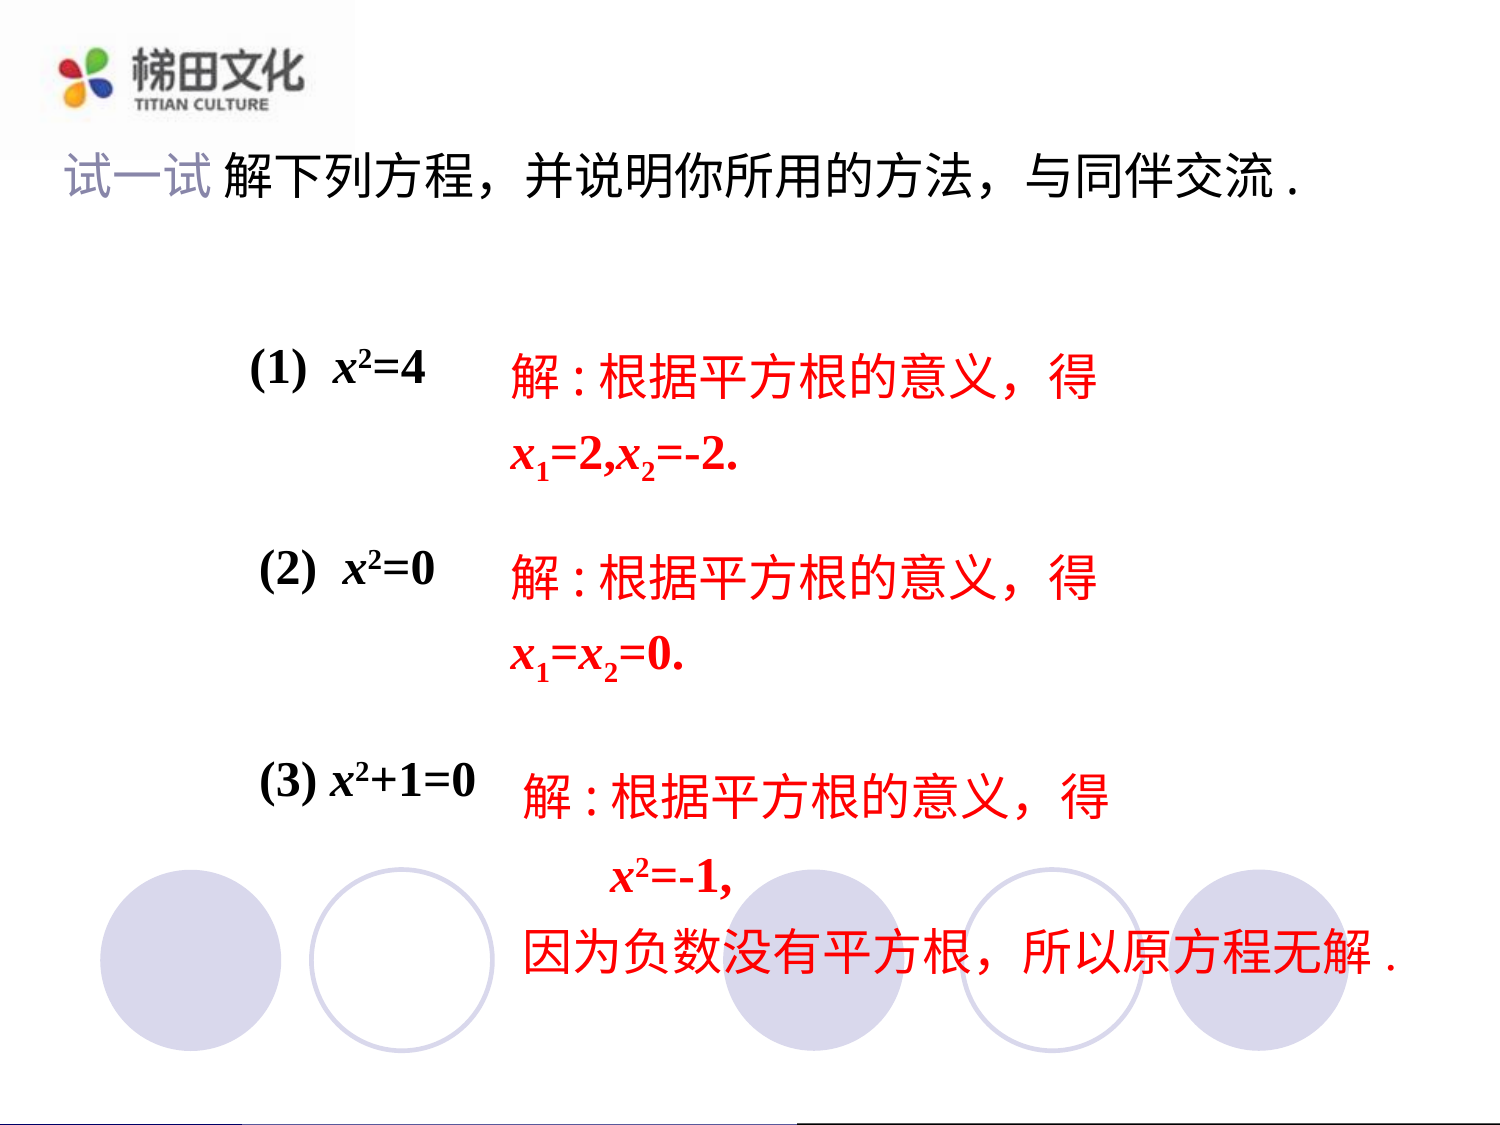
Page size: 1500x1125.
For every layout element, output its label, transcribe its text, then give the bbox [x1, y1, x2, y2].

text_box 试一试 解下列方程，并说明你所用的方法，与同伴交流. [47, 137, 1315, 212]
text_box (2) x2=0 [244, 527, 451, 602]
text_box 解:根据平方根的意义，得 x1=x2=0. [495, 527, 1113, 696]
text_box 解:根据平方根的意义，得 x2=-1, 因为负数没有平方根，所以原方程无解. [507, 739, 1412, 989]
text_box 解:根据平方根的意义，得 x1=2,x2=-2. [495, 326, 1113, 495]
text_box (1) x2=4 [234, 326, 495, 401]
text_box (3) x2+1=0 [244, 739, 492, 815]
picture [0, 0, 355, 160]
